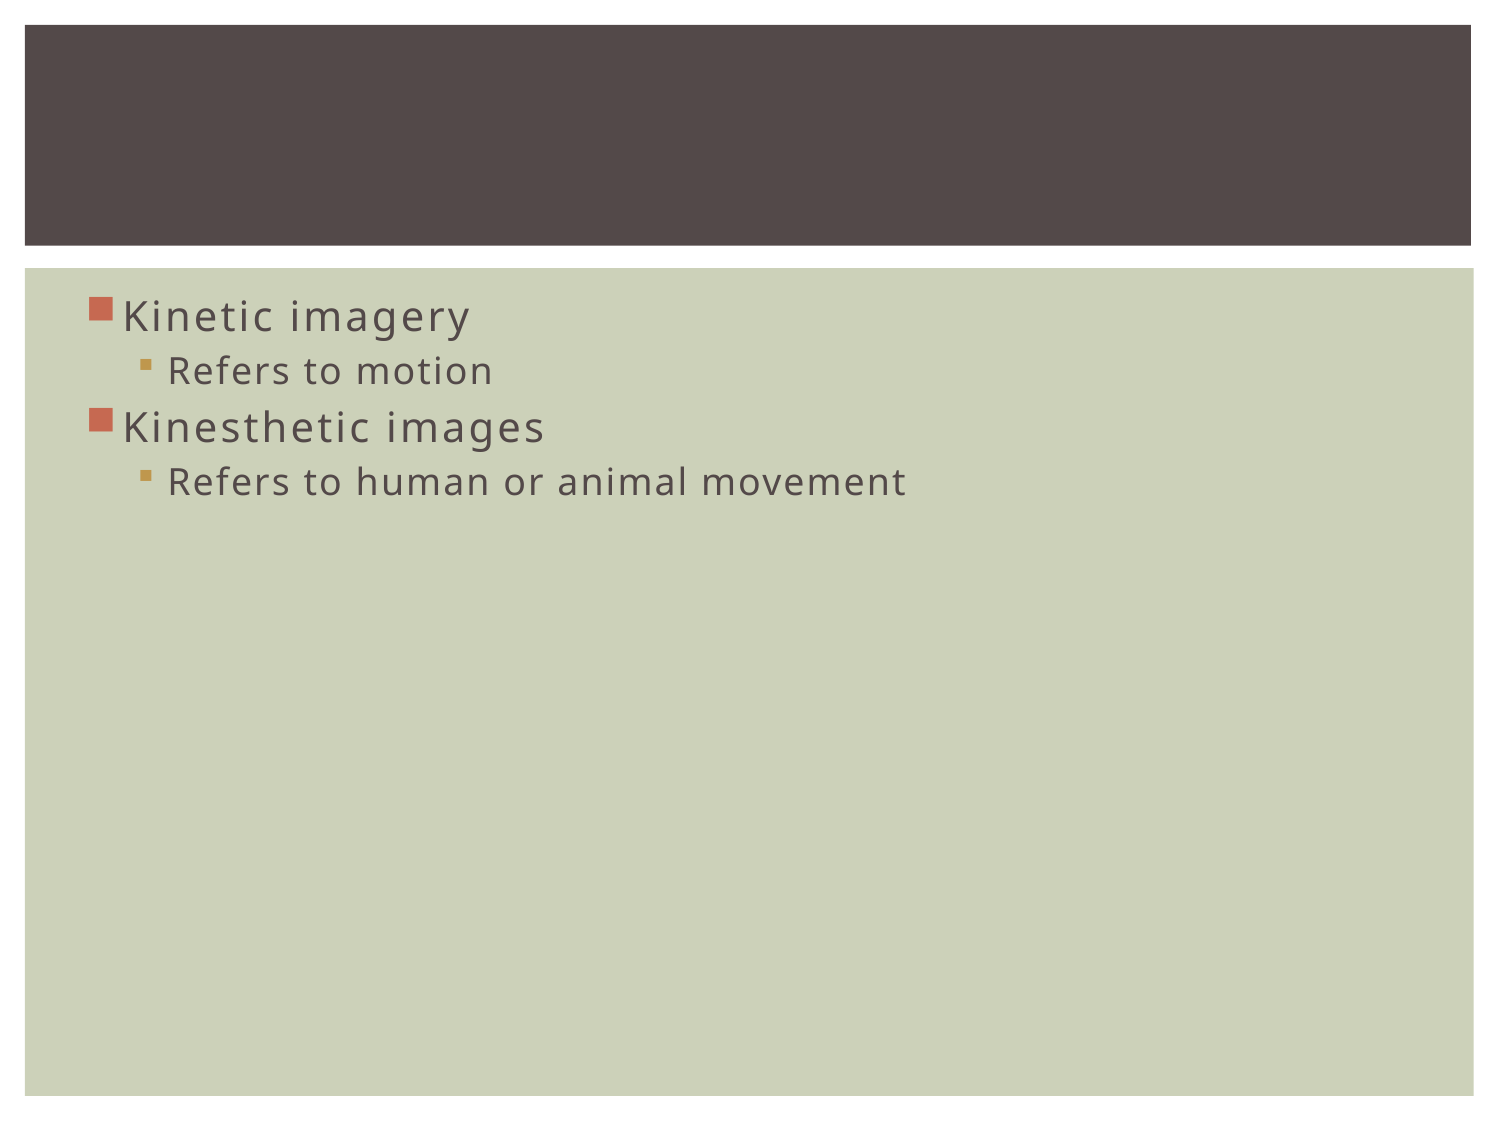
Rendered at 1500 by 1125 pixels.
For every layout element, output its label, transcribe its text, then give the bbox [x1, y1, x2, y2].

list Kinetic imagery Refers to motion Kinesthetic images Refers to human or animal movement [62, 281, 1442, 1005]
